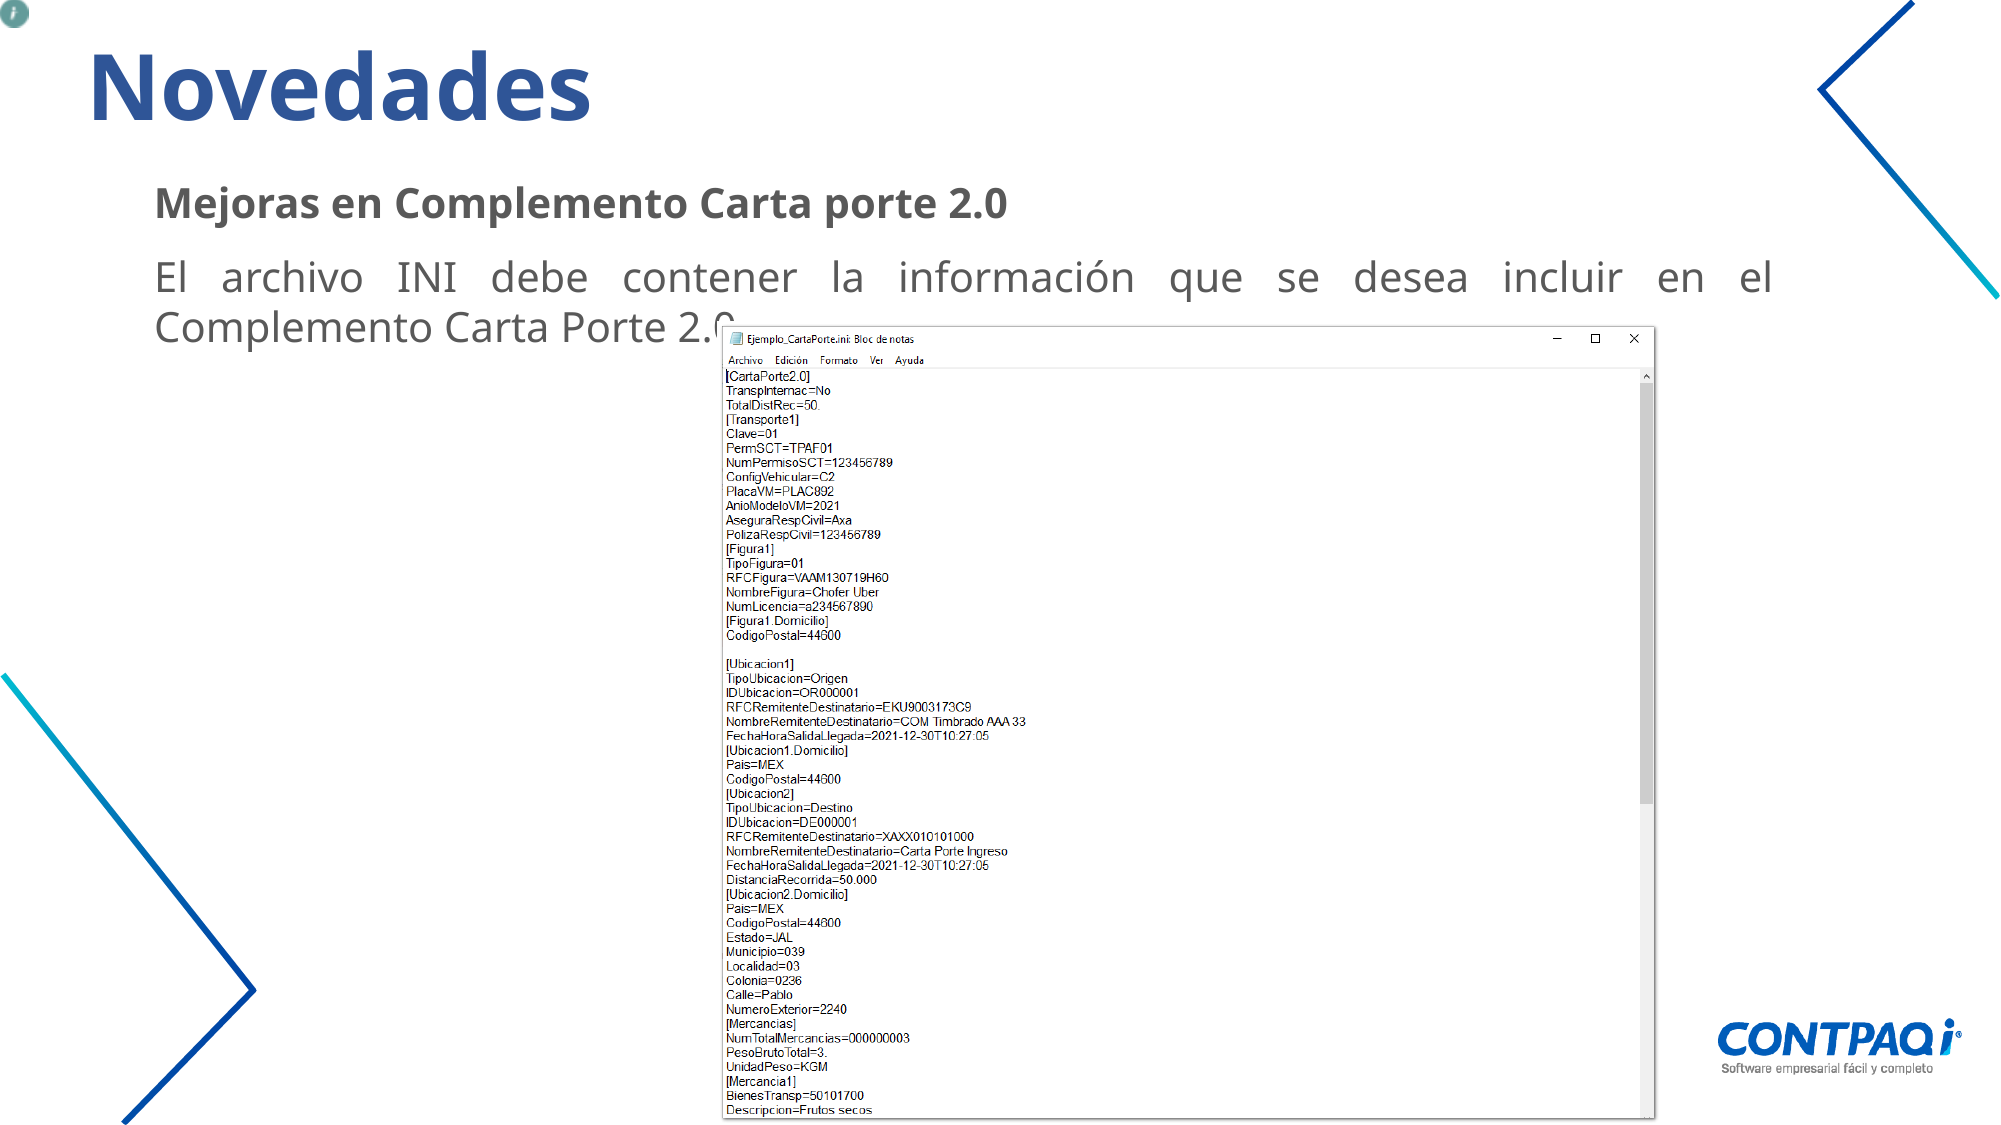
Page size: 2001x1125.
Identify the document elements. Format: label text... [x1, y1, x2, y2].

picture [1718, 1018, 1962, 1075]
picture [0, 672, 257, 1125]
title Novedades [71, 19, 1372, 162]
picture [1816, 0, 2000, 300]
text_box El archivo INI debe contener la información que se desea incluir en el Complemento Carta Porte 2.0. [139, 243, 1789, 359]
picture [717, 321, 1661, 1125]
picture [0, 0, 29, 29]
text_box Mejoras en Complemento Carta porte 2.0 [139, 169, 1861, 235]
